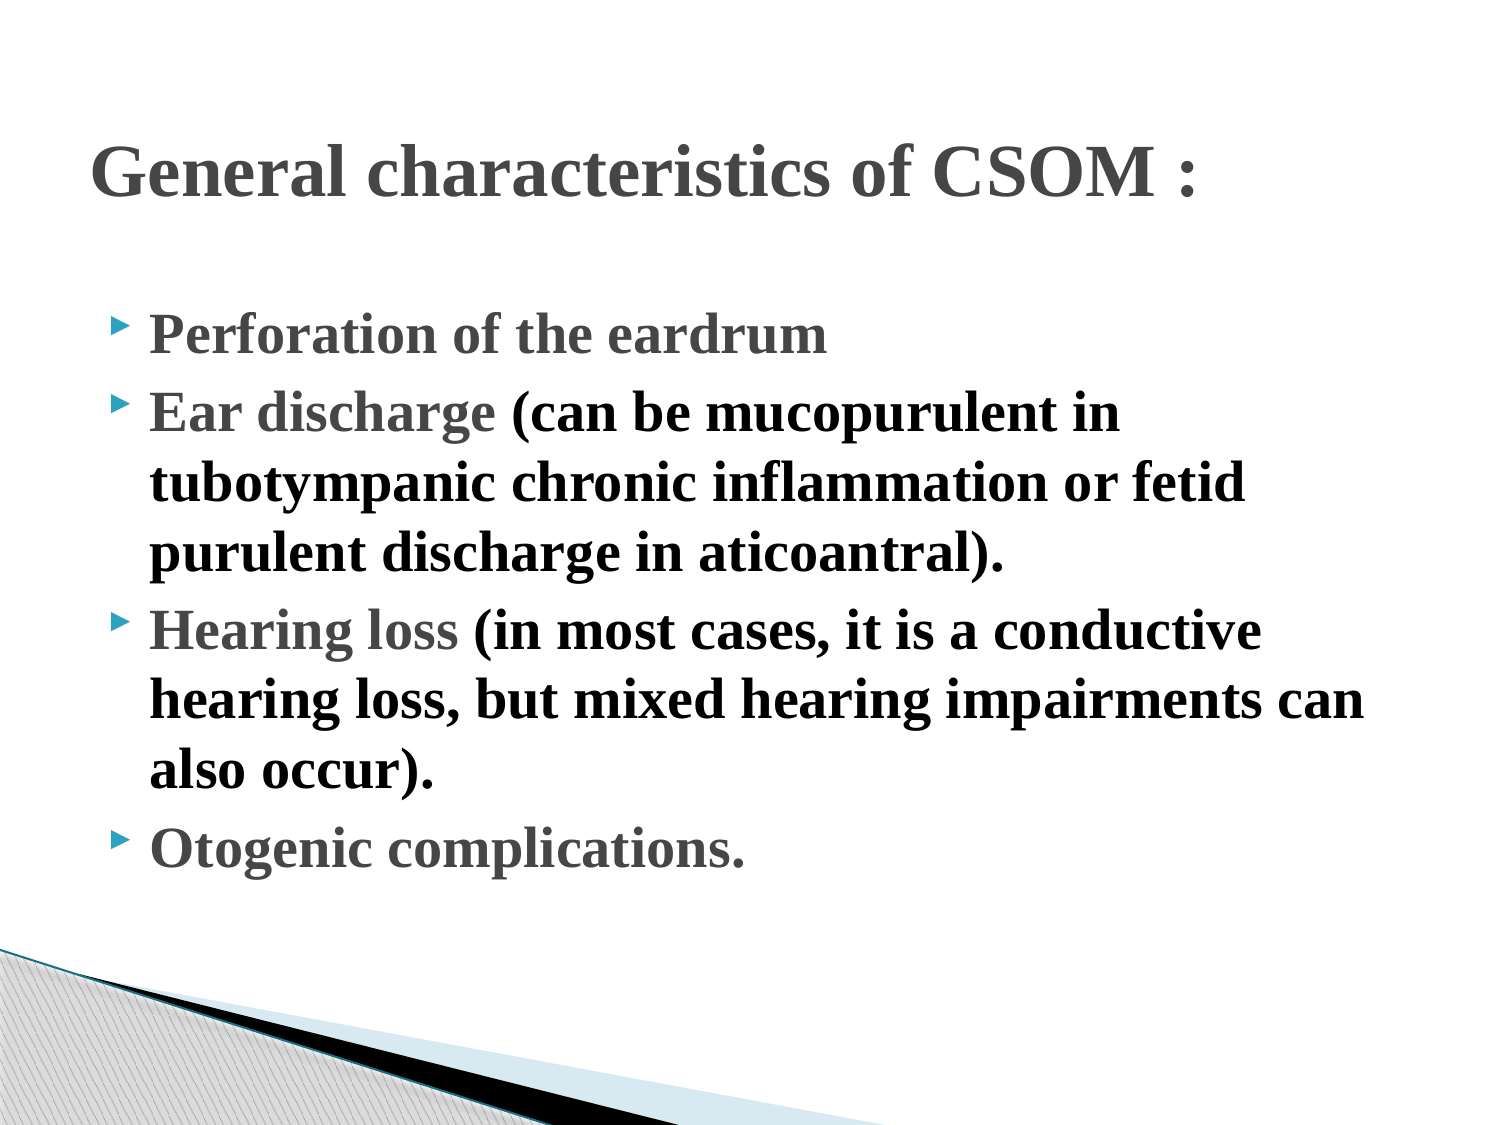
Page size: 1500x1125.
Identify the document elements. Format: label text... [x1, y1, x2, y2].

list Perforation of the eardrum Ear discharge (can be mucopurulent in tubotympanic chronic inflammation or fetid purulent discharge in aticoantral). Hearing loss (in most cases, it is a conductive hearing loss, but mixed hearing impairments can also occur). Otogenic complications. [75, 288, 1425, 986]
title General characteristics of CSOM : [75, 45, 1425, 288]
